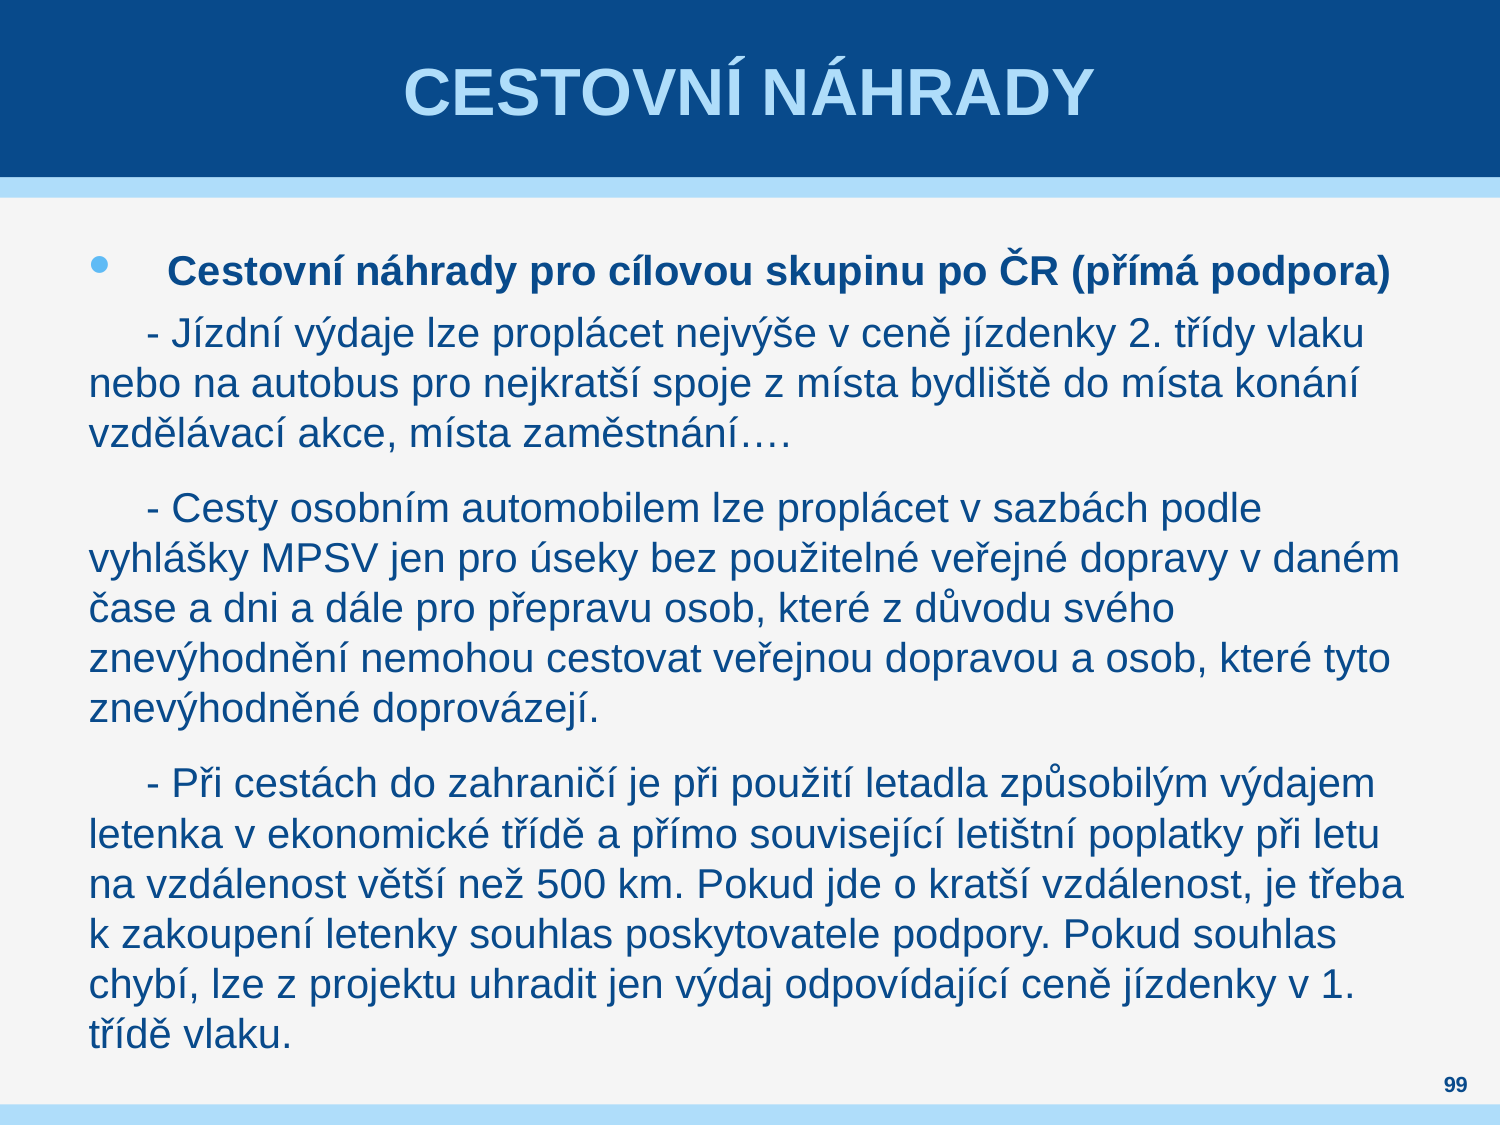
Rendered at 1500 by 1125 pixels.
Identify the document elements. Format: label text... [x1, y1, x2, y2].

list Cestovní náhrady pro cílovou skupinu po ČR (přímá podpora) - Jízdní výdaje lze proplácet nejvýše v ceně jízdenky 2. třídy vlaku nebo na autobus pro nejkratší spoje z místa bydliště do místa konání vzdělávací akce, místa zaměstnání…. - Cesty osobním automobilem lze proplácet v sazbách podle vyhlášky MPSV jen pro úseky bez použitelné veřejné dopravy v daném čase a dni a dále pro přepravu osob, které z důvodu svého znevýhodnění nemohou cestovat veřejnou dopravou a osob, které tyto znevýhodněné doprovázejí. - Při cestách do zahraničí je při použití letadla způsobilým výdajem letenka v ekonomické třídě a přímo související letištní poplatky při letu na vzdálenost větší než 500 km. Pokud jde o kratší vzdálenost, je třeba k zakoupení letenky souhlas poskytovatele podpory. Pokud souhlas chybí, lze z projektu uhradit jen výdaj odpovídající ceně jízdenky v 1. třídě vlaku. [88, 243, 1412, 984]
title Cestovní náhrady [59, 0, 1441, 178]
slide_number 99 [1417, 1068, 1495, 1099]
